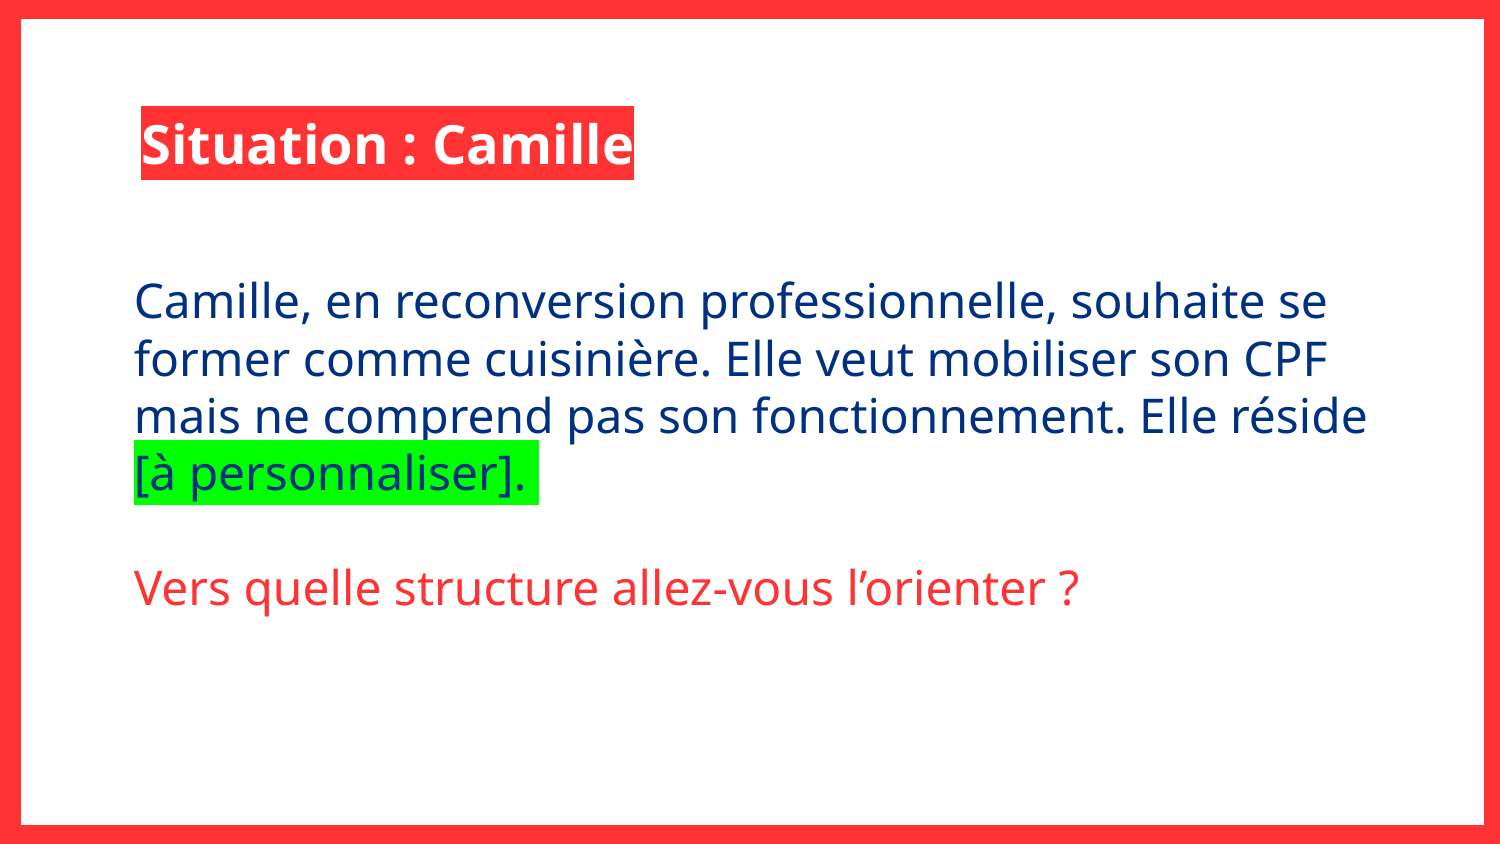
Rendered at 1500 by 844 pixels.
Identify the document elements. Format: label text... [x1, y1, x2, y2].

text_box [2, 0, 1500, 844]
text_box Camille, en reconversion professionnelle, souhaite se former comme cuisinière. Elle veut mobiliser son CPF mais ne comprend pas son fonctionnement. Elle réside [à personnaliser]. Vers quelle structure allez-vous l’orienter ? [118, 255, 1392, 661]
text_box Situation : Camille [135, 104, 1190, 181]
